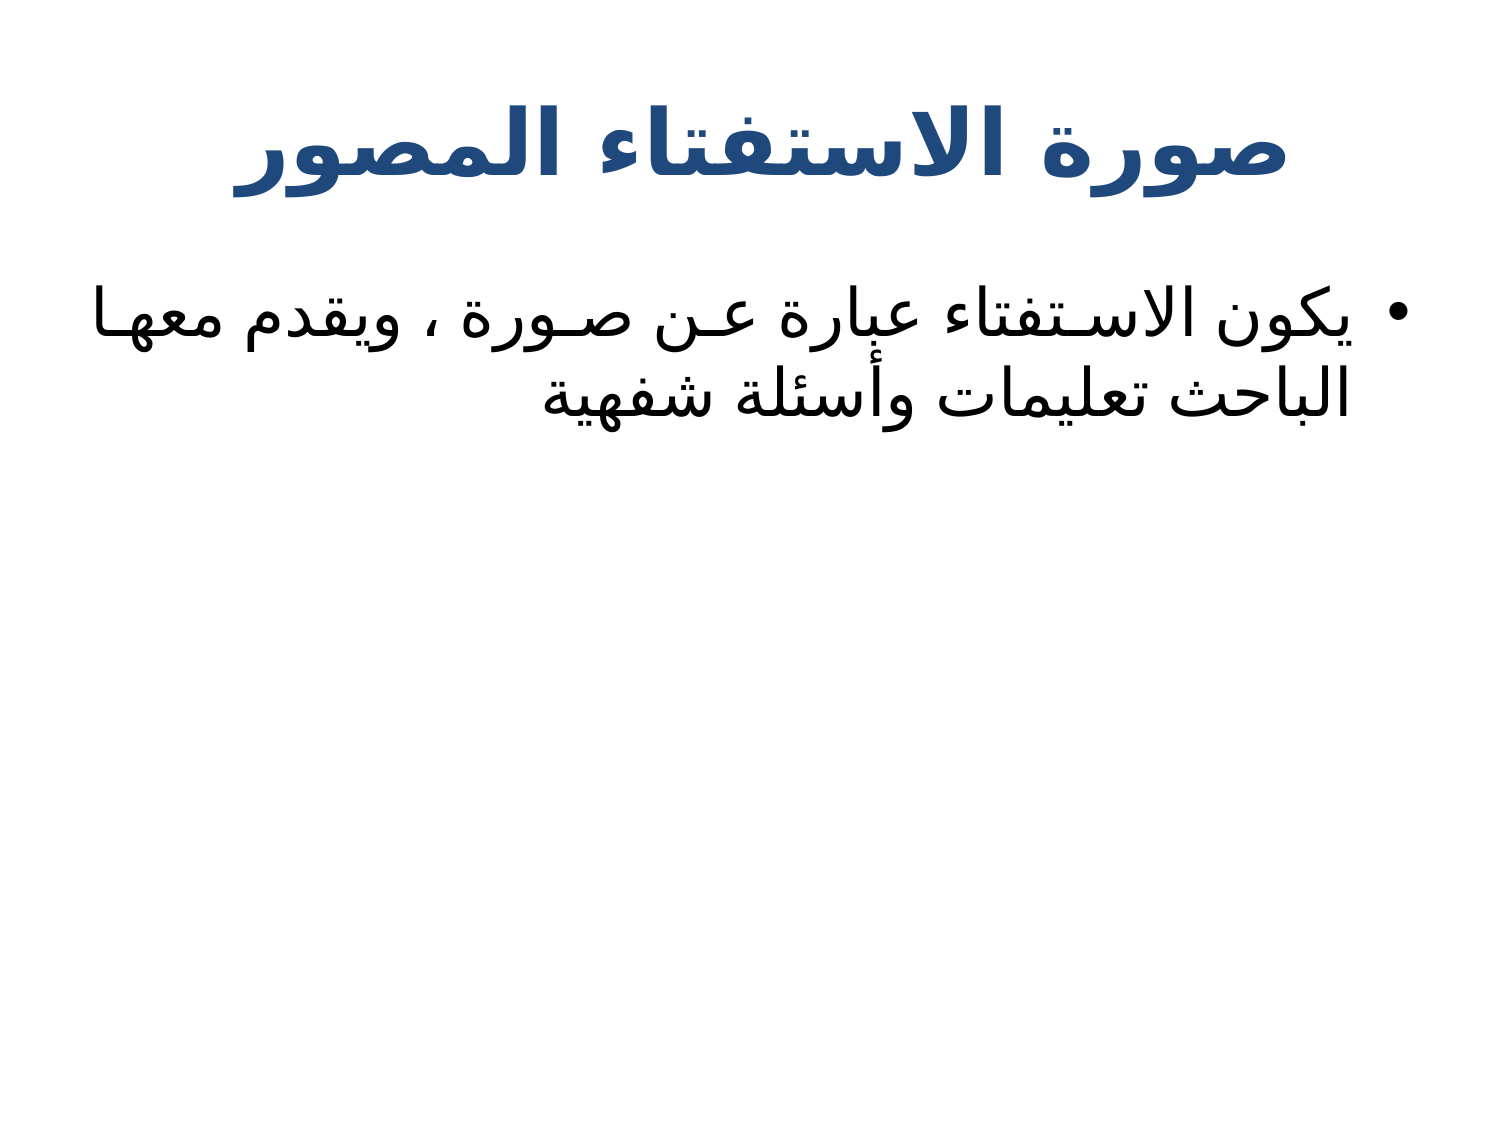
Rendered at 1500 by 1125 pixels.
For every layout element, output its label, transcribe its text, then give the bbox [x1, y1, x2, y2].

title صورة الاستفتاء المصور [75, 45, 1425, 233]
list يكون الاستفتاء عبارة عن صورة ، ويقدم معها الباحث تعليمات وأسئلة شفهية [75, 262, 1425, 1005]
